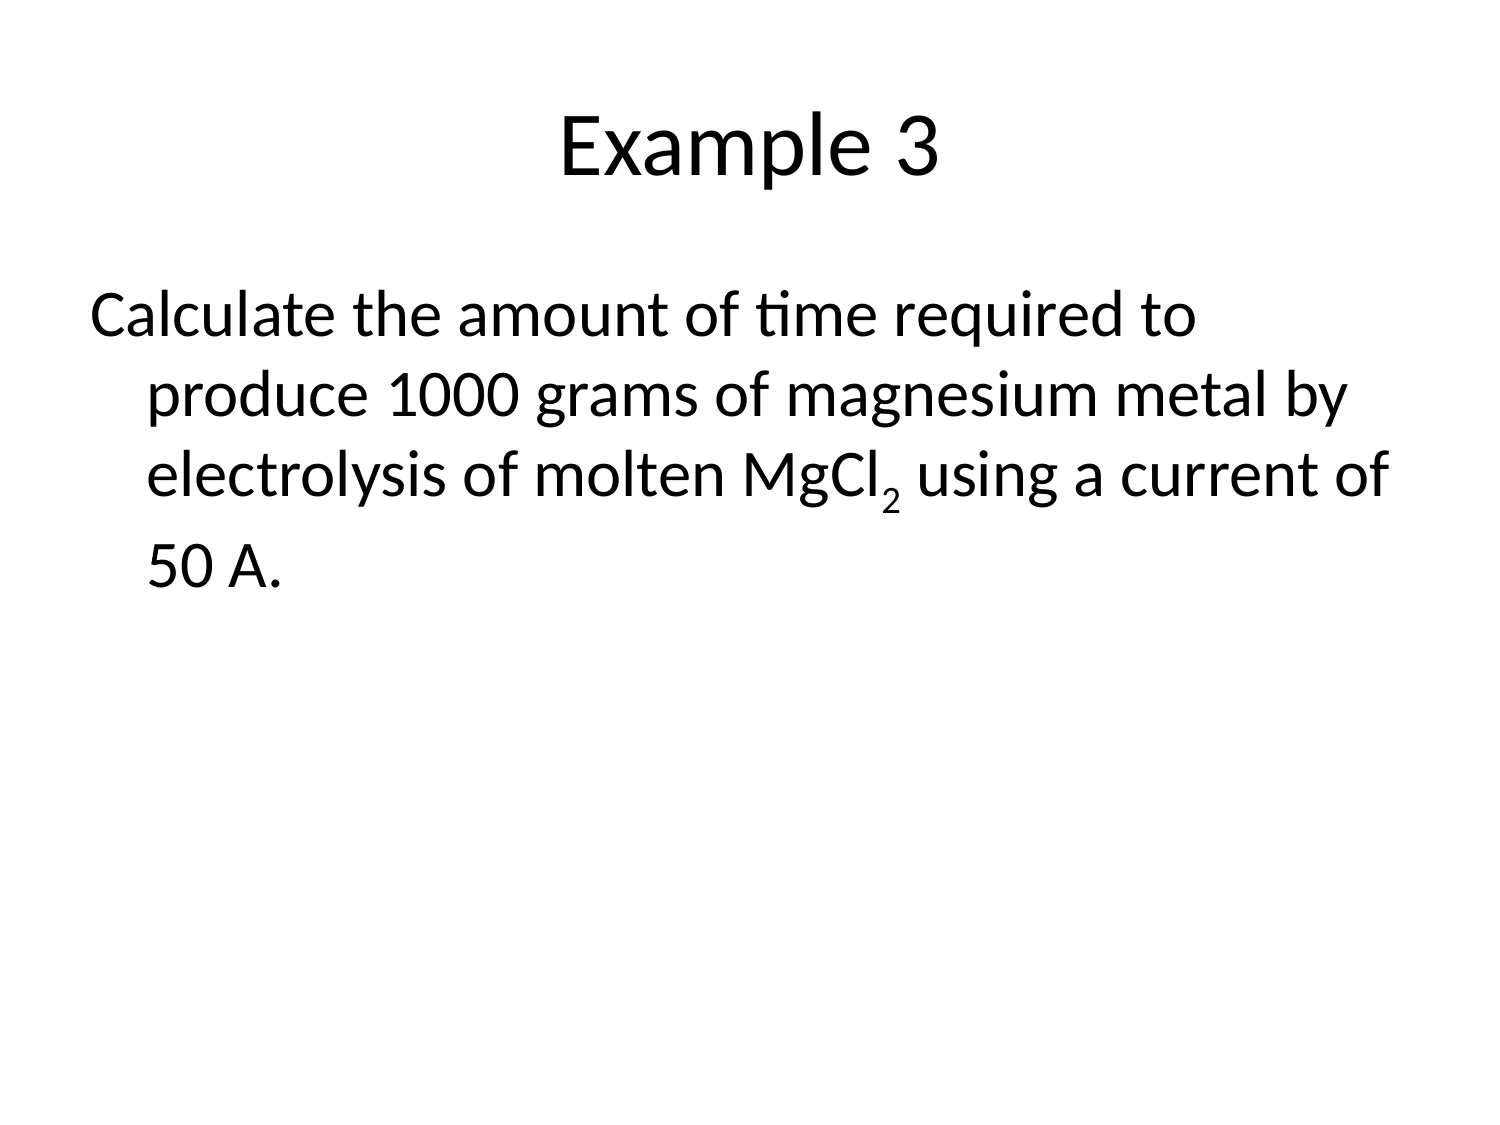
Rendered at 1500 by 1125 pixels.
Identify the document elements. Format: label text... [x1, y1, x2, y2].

title Example 3 [75, 45, 1425, 233]
list Calculate the amount of time required to produce 1000 grams of magnesium metal by electrolysis of molten MgCl2 using a current of 50 A. [75, 262, 1425, 1005]
